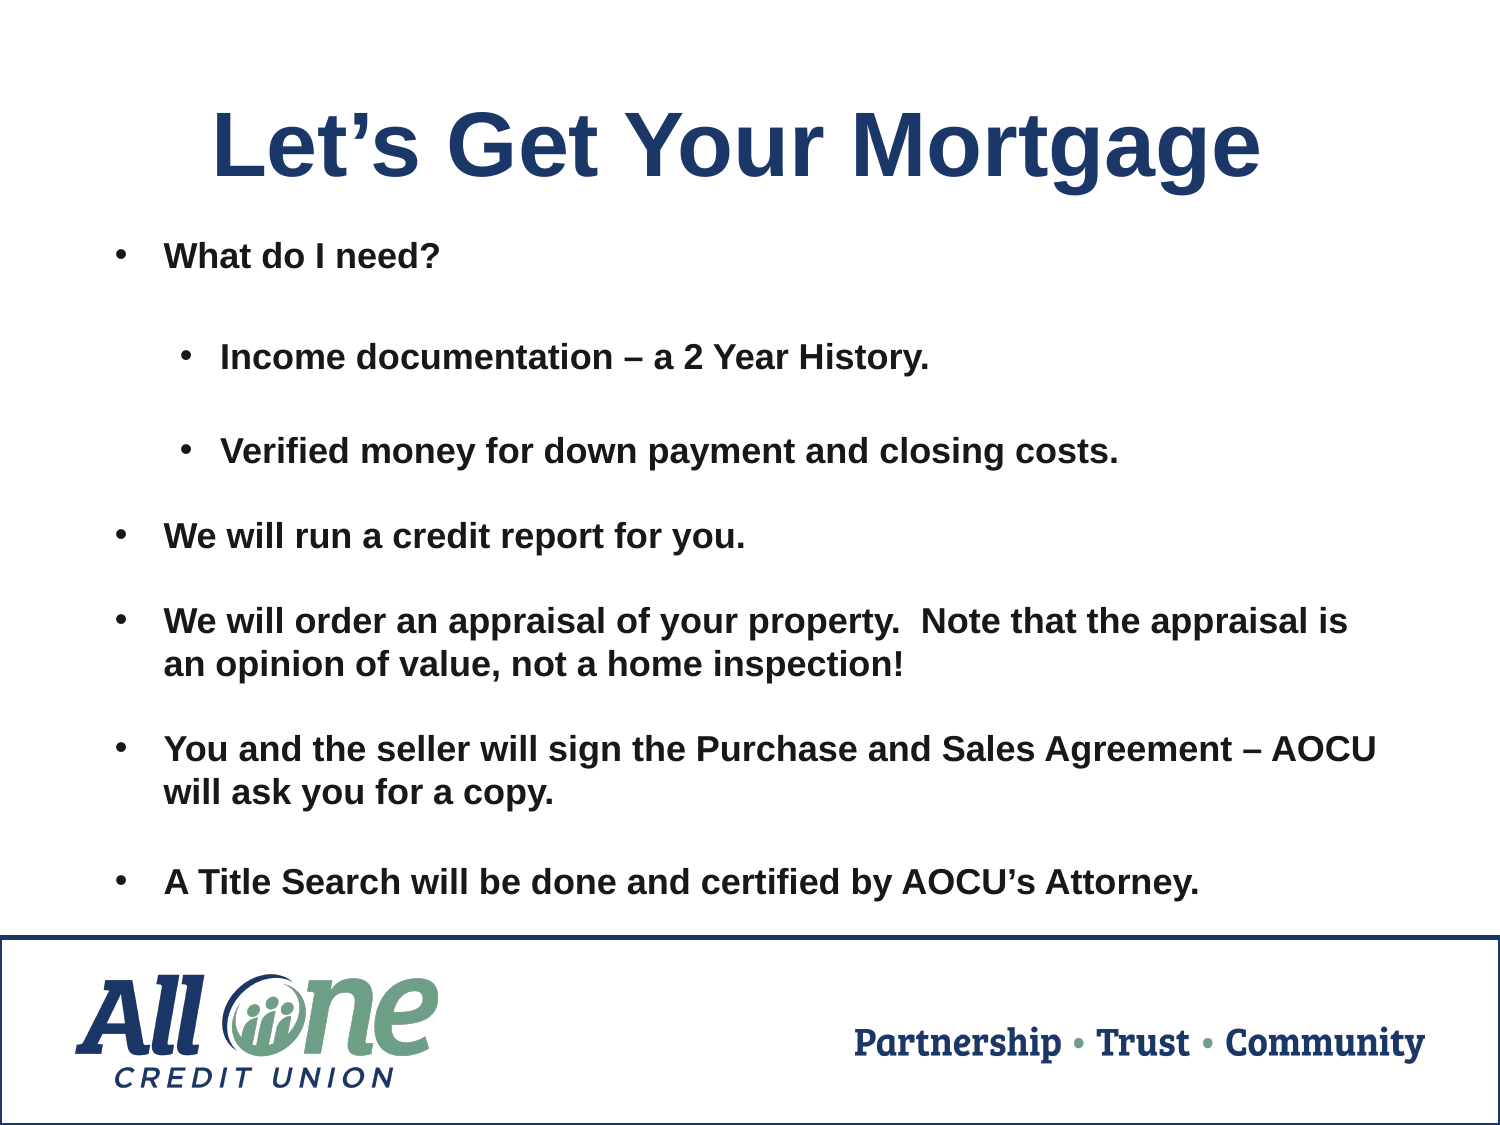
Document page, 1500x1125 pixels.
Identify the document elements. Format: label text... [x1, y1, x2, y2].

picture [75, 974, 438, 1088]
title Let’s Get Your Mortgage [62, 62, 1413, 218]
list What do I need? Income documentation – a 2 Year History. Verified money for down payment and closing costs. We will run a credit report for you. We will order an appraisal of your property. Note that the appraisal is an opinion of value, not a home inspection! You and the seller will sign the Purchase and Sales Agreement – AOCU will ask you for a copy. A Title Search will be done and certified by AOCU’s Attorney. [99, 224, 1413, 913]
picture [855, 1026, 1425, 1064]
